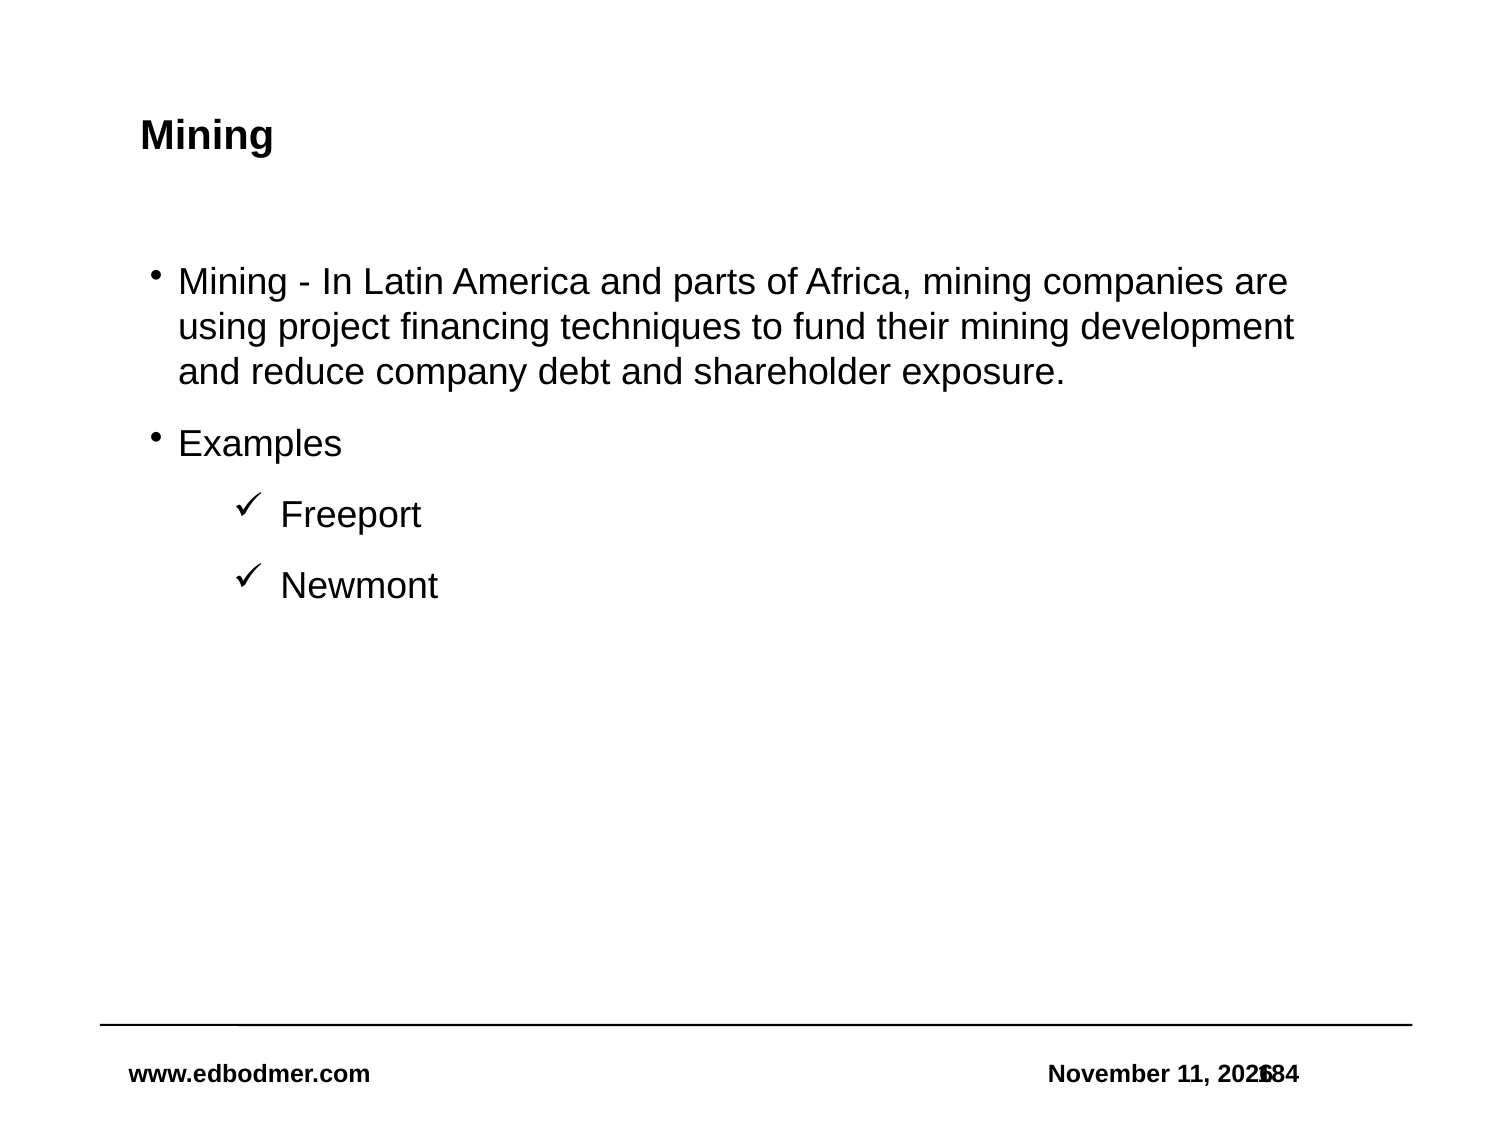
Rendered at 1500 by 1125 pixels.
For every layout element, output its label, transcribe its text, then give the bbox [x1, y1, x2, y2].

title Mining [124, 99, 1288, 226]
list Mining - In Latin America and parts of Africa, mining companies are using project financing techniques to fund their mining development and reduce company debt and shareholder exposure. Examples Freeport Newmont [124, 249, 1376, 1001]
